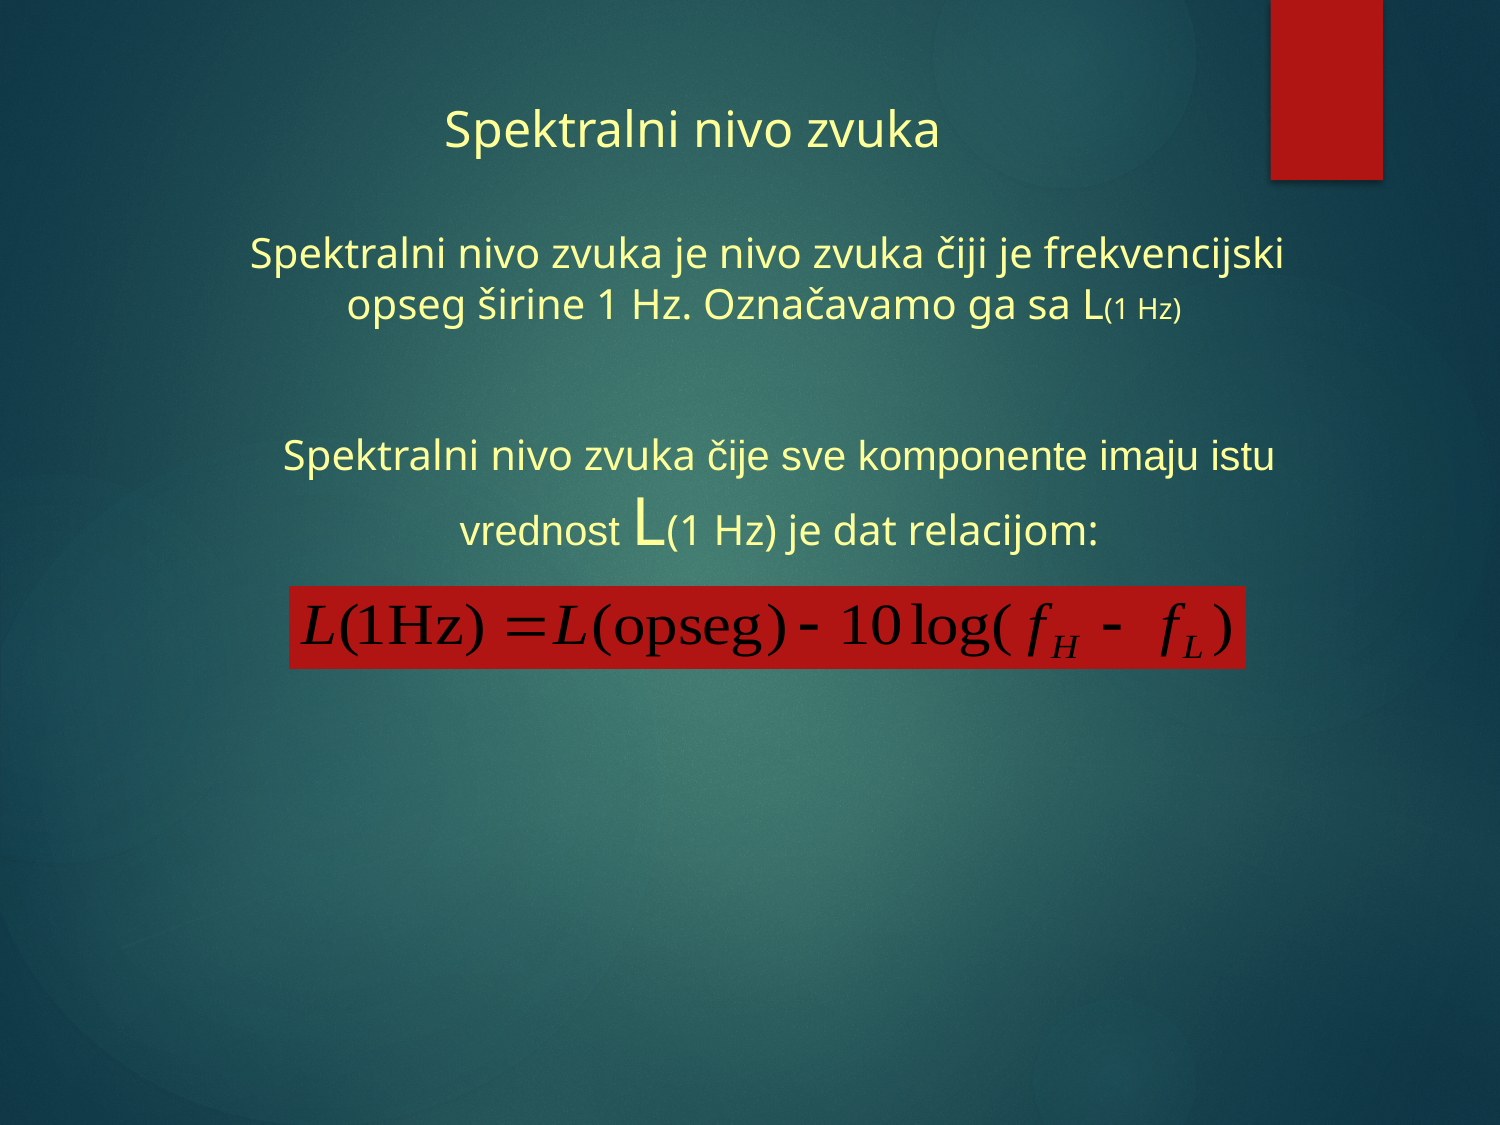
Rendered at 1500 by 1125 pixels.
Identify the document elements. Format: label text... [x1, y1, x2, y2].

text_box Spektralni nivo zvuka [430, 90, 970, 165]
text_box Spektralni nivo zvuka čije sve komponente imaju istu vrednost L(1 Hz) je dat relacijom: [230, 420, 1329, 566]
text_box Spektralni nivo zvuka je nivo zvuka čiji je frekvencijski opseg širine 1 Hz. Označavamo ga sa L(1 Hz) [194, 219, 1341, 335]
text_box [289, 585, 1247, 669]
